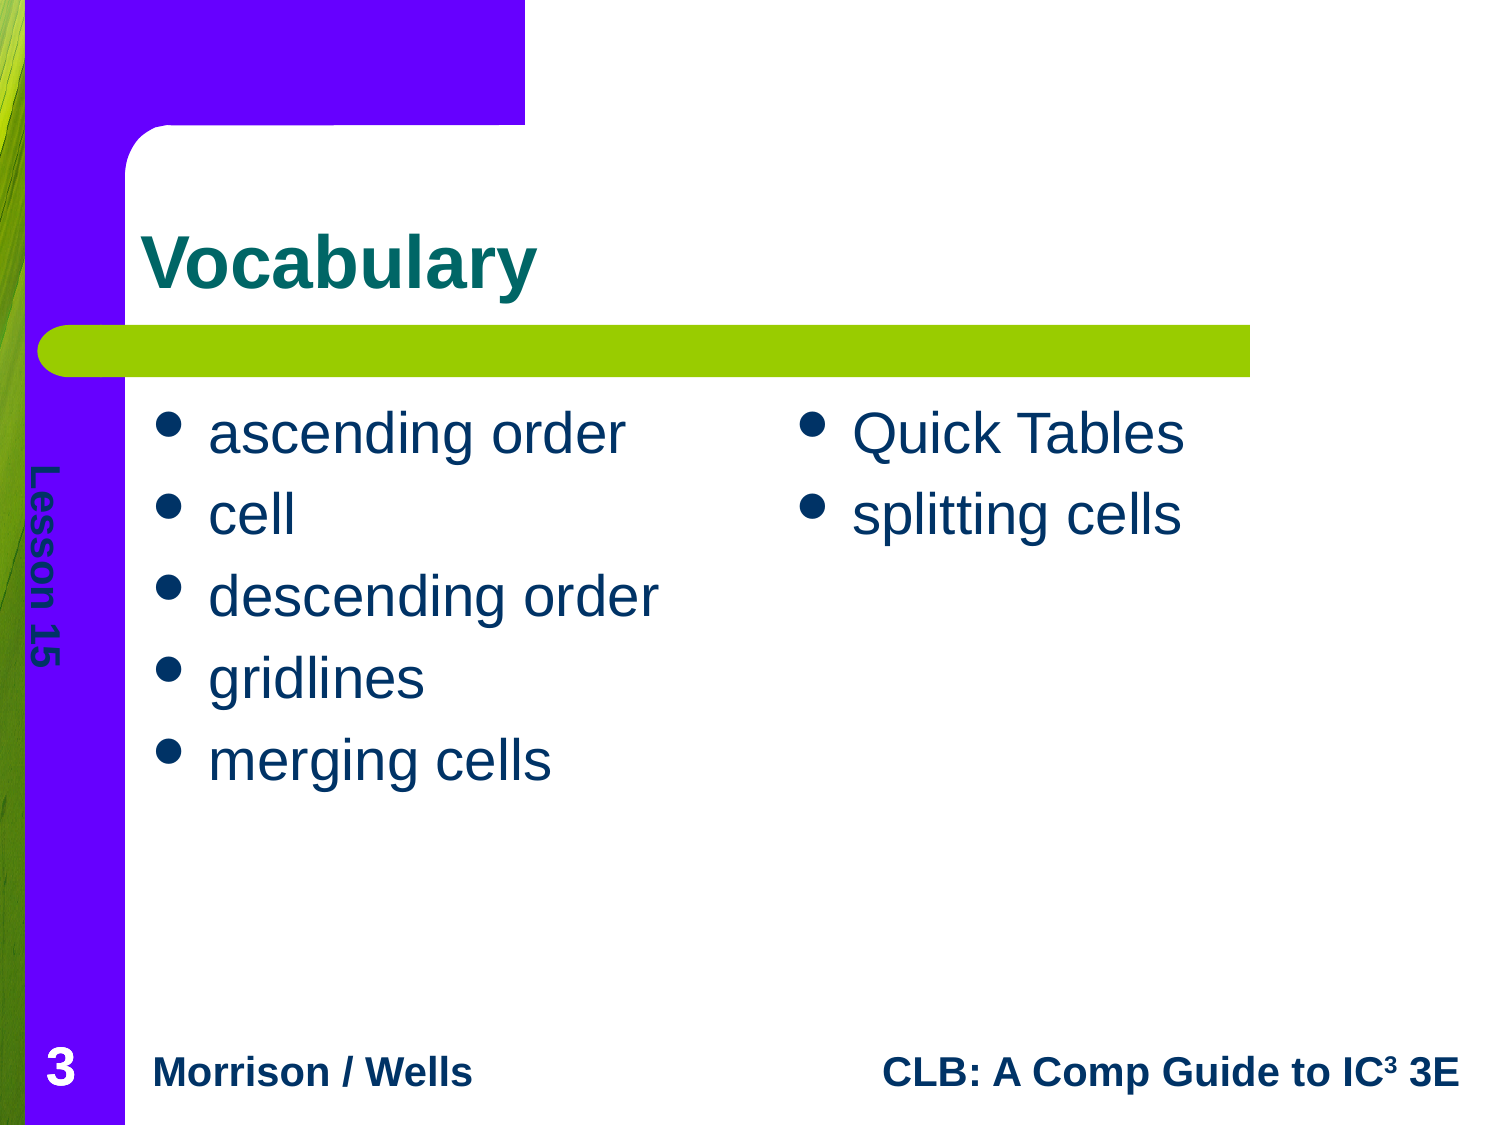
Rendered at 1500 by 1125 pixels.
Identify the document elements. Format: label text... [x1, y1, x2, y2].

picture [0, 0, 25, 1125]
list ascending order cell descending order gridlines merging cells [137, 387, 780, 999]
title Vocabulary [124, 124, 1426, 313]
list Quick Tables splitting cells [780, 387, 1400, 999]
text_box 3 [13, 1023, 111, 1105]
